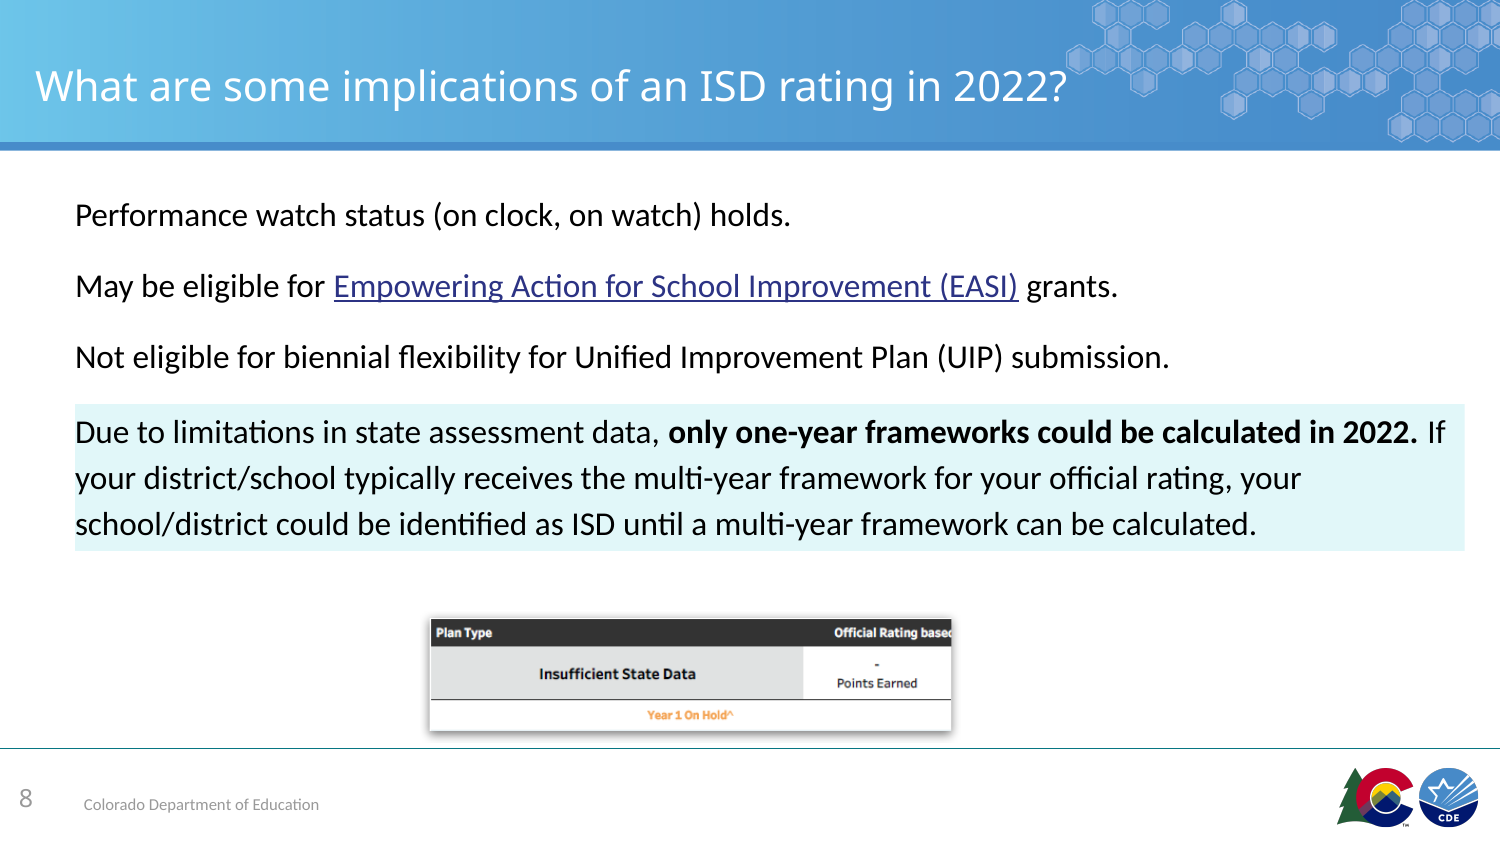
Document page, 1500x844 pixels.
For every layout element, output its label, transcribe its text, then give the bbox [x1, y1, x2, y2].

list Performance watch status (on clock, on watch) holds. May be eligible for Empowering Action for School Improvement (EASI) grants. Not eligible for biennial flexibility for Unified Improvement Plan (UIP) submission. [75, 187, 1473, 539]
picture [0, 0, 1500, 151]
list Due to limitations in state assessment data, only one-year frameworks could be calculated in 2022. If your district/school typically receives the multi-year framework for your official rating, your school/district could be identified as ISD until a multi-year framework can be calculated. [75, 404, 1465, 551]
picture [1336, 767, 1479, 828]
title What are some implications of an ISD rating in 2022? [34, 37, 1433, 132]
slide_number 8 [18, 776, 76, 823]
picture [429, 617, 952, 731]
